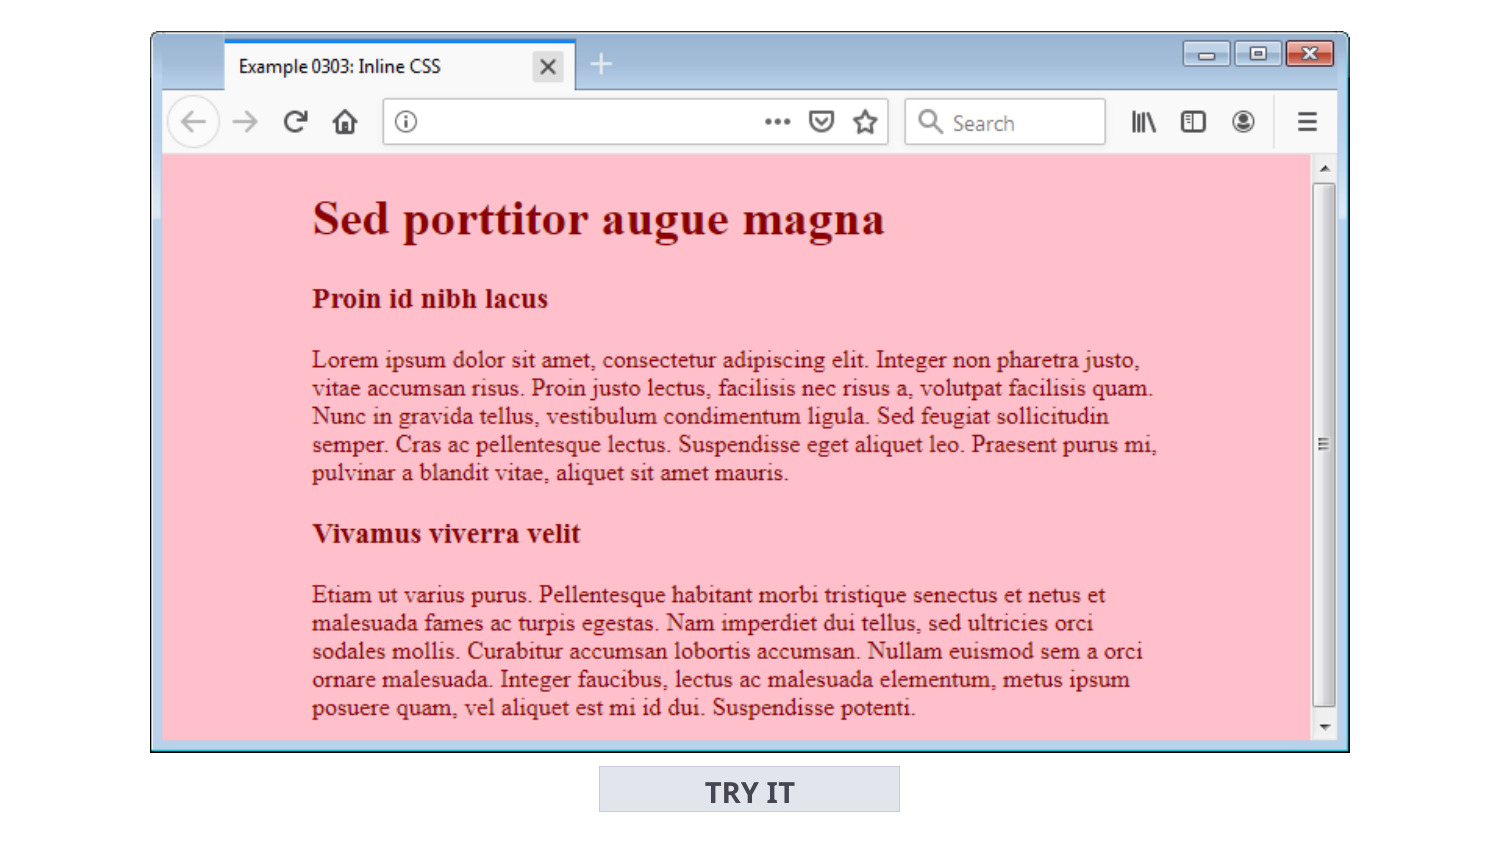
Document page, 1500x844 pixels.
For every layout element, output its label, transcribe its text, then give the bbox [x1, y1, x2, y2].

text_box TRY IT [599, 766, 900, 812]
picture [149, 31, 1351, 753]
